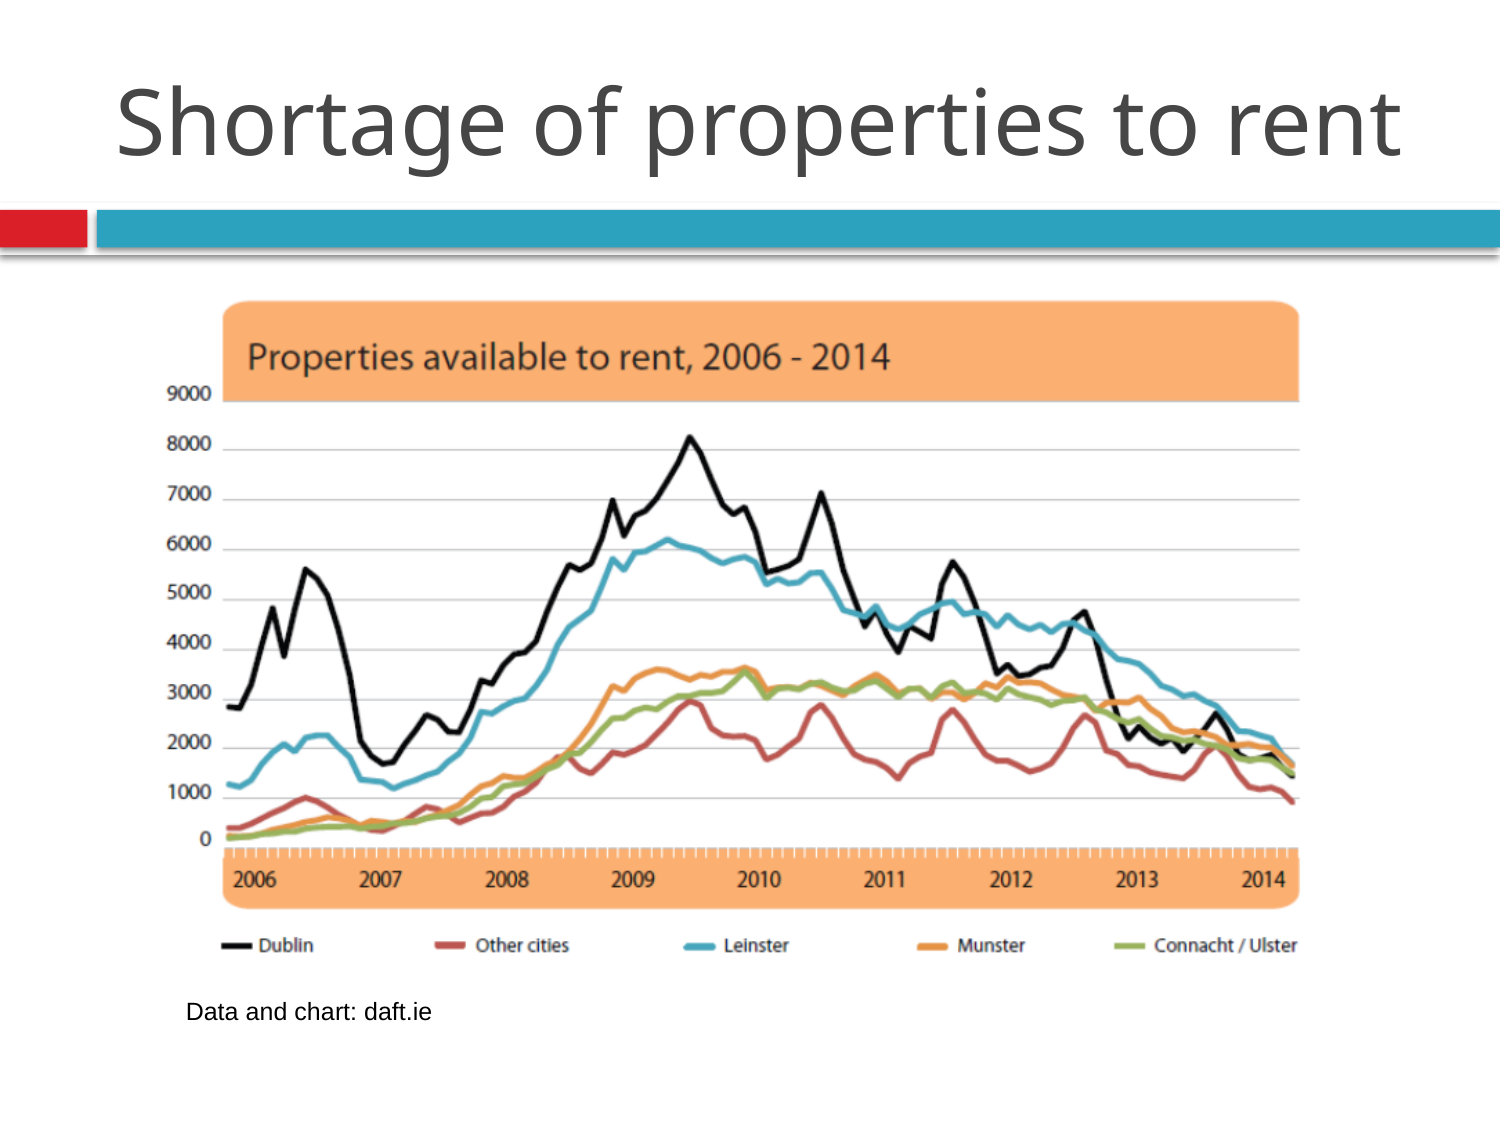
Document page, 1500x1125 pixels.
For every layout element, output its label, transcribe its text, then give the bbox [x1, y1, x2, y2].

text_box Data and chart: daft.ie [171, 1015, 680, 1033]
title Shortage of properties to rent [100, 37, 1439, 201]
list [123, 266, 1419, 1005]
